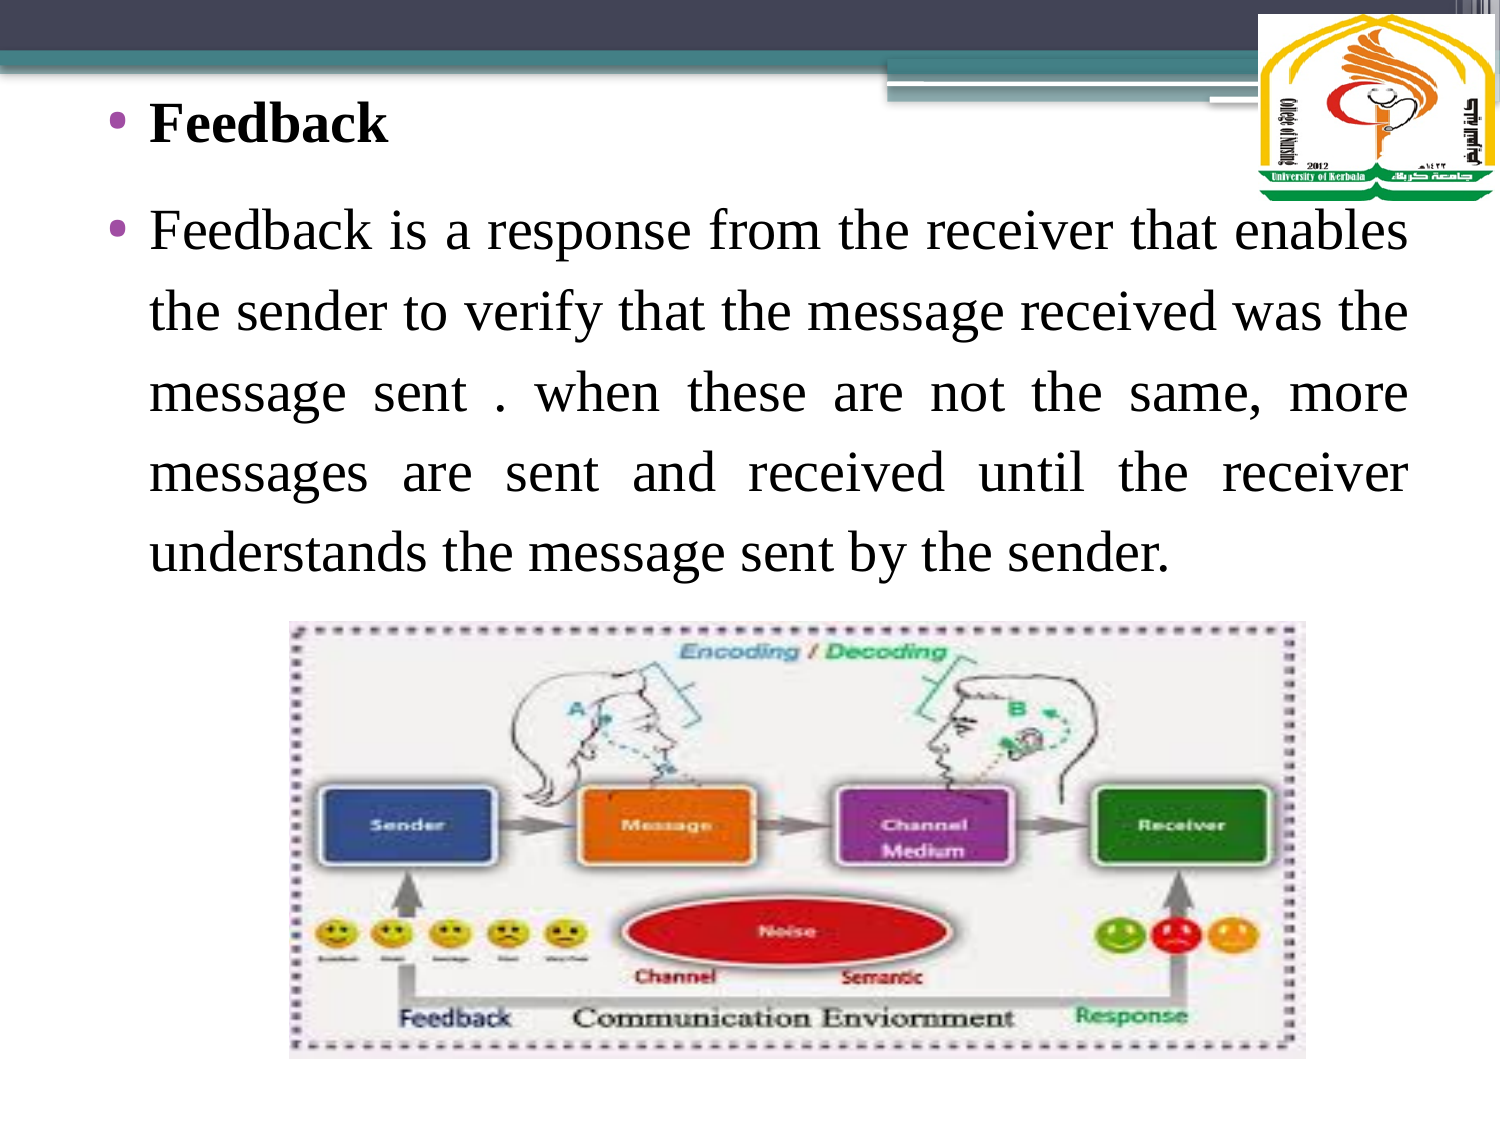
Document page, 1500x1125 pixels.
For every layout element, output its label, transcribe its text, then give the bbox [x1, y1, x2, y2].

picture [1257, 14, 1495, 201]
list Feedback Feedback is a response from the receiver that enables the sender to verify that the message received was the message sent . when these are not the same, more messages are sent and received until the receiver understands the message sent by the sender. [75, 66, 1425, 1005]
picture [288, 621, 1306, 1059]
